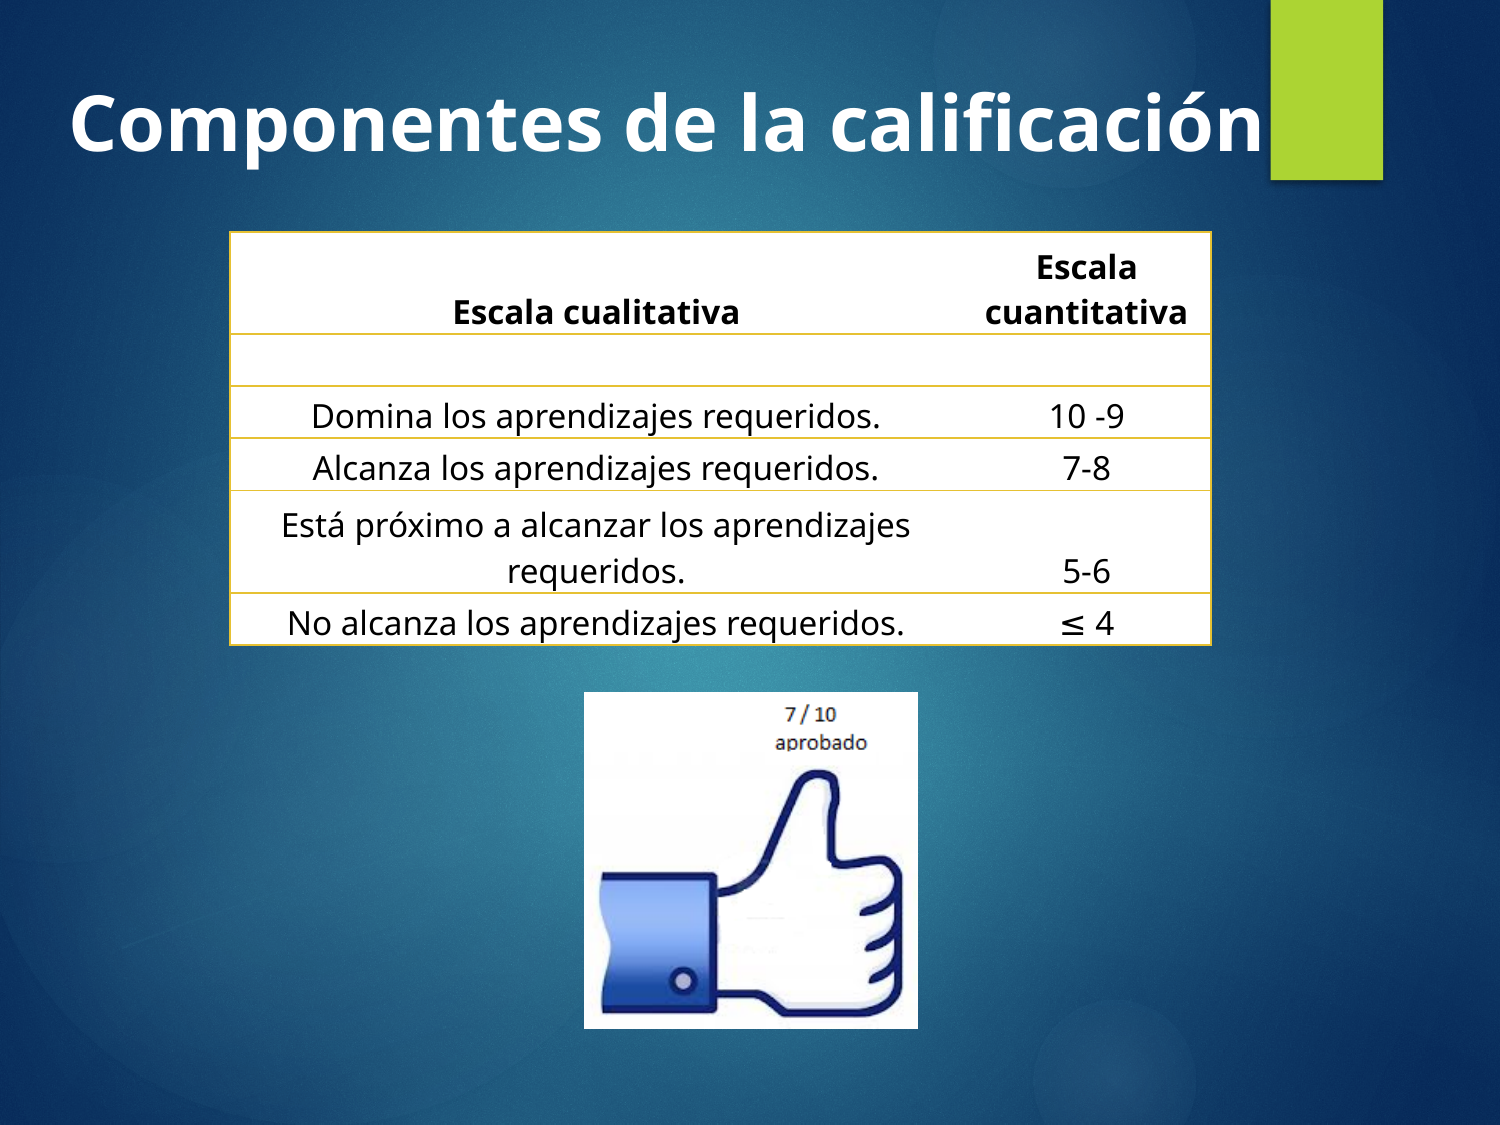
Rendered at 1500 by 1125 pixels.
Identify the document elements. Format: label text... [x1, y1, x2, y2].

table_cell Está próximo a alcanzar los aprendizajes requeridos. [231, 491, 963, 592]
table_cell [963, 335, 1210, 385]
table_header Escala cuantitativa [963, 233, 1210, 333]
table_cell Alcanza los aprendizajes requeridos. [231, 439, 963, 490]
table_cell ≤ 4 [963, 594, 1210, 644]
picture [584, 692, 918, 1029]
table_cell No alcanza los aprendizajes requeridos. [231, 594, 963, 644]
table_cell 5-6 [963, 491, 1210, 592]
table_cell Domina los aprendizajes requeridos. [231, 387, 963, 437]
title Componentes de la calificación [53, 66, 1300, 292]
table_header Escala cualitativa [231, 233, 963, 333]
table_cell 7-8 [963, 439, 1210, 490]
table_cell 10 -9 [963, 387, 1210, 437]
table_cell [231, 335, 963, 385]
